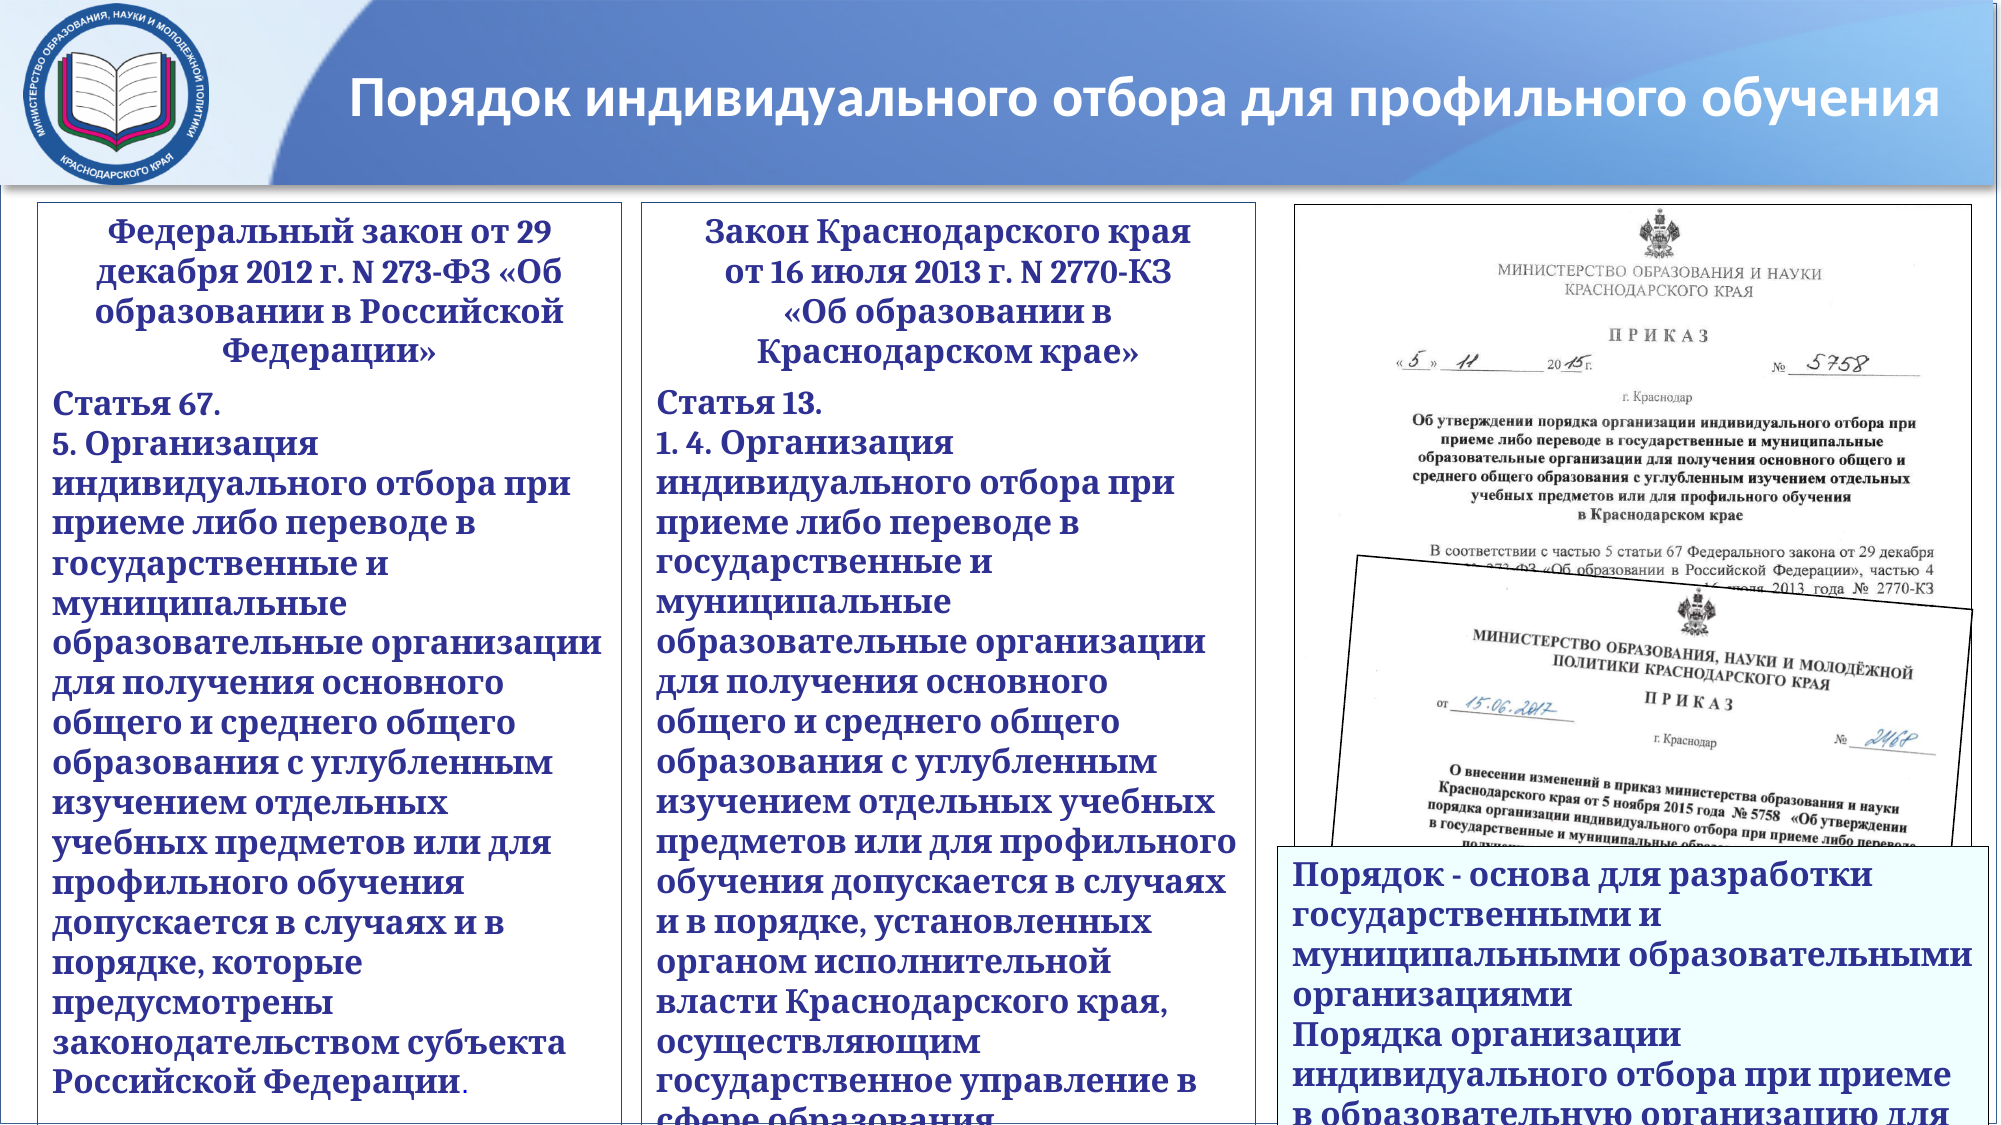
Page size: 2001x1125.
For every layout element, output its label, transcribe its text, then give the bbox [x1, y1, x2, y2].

text_box Закон Краснодарского края от 16 июля 2013 г. N 2770-КЗ «Об образовании в Краснодарском крае» Статья 13. 1. 4. Организация индивидуального отбора при приеме либо переводе в государственные и муниципальные образовательные организации для получения основного общего и среднего общего образования с углубленным изучением отдельных учебных предметов или для профильного обучения допускается в случаях и в порядке, установленных органом исполнительной власти Краснодарского края, осуществляющим государственное управление в сфере образования. [641, 202, 1256, 1125]
picture [1294, 205, 1972, 1099]
text_box Федеральный закон от 29 декабря 2012 г. N 273-ФЗ «Об образовании в Российской Федерации» Статья 67. 5. Организация индивидуального отбора при приеме либо переводе в государственные и муниципальные образовательные организации для получения основного общего и среднего общего образования с углубленным изучением отдельных учебных предметов или для профильного обучения допускается в случаях и в порядке, которые предусмотрены законодательством субъекта Российской Федерации. [37, 202, 622, 1125]
picture [0, 0, 291, 185]
text_box Порядок - основа для разработки государственными и муниципальными образовательными организациями Порядка организации индивидуального отбора при приеме в образовательную организацию для профильного обучения [1277, 846, 1989, 1125]
title Порядок индивидуального отбора для профильного обучения [291, 0, 2000, 185]
